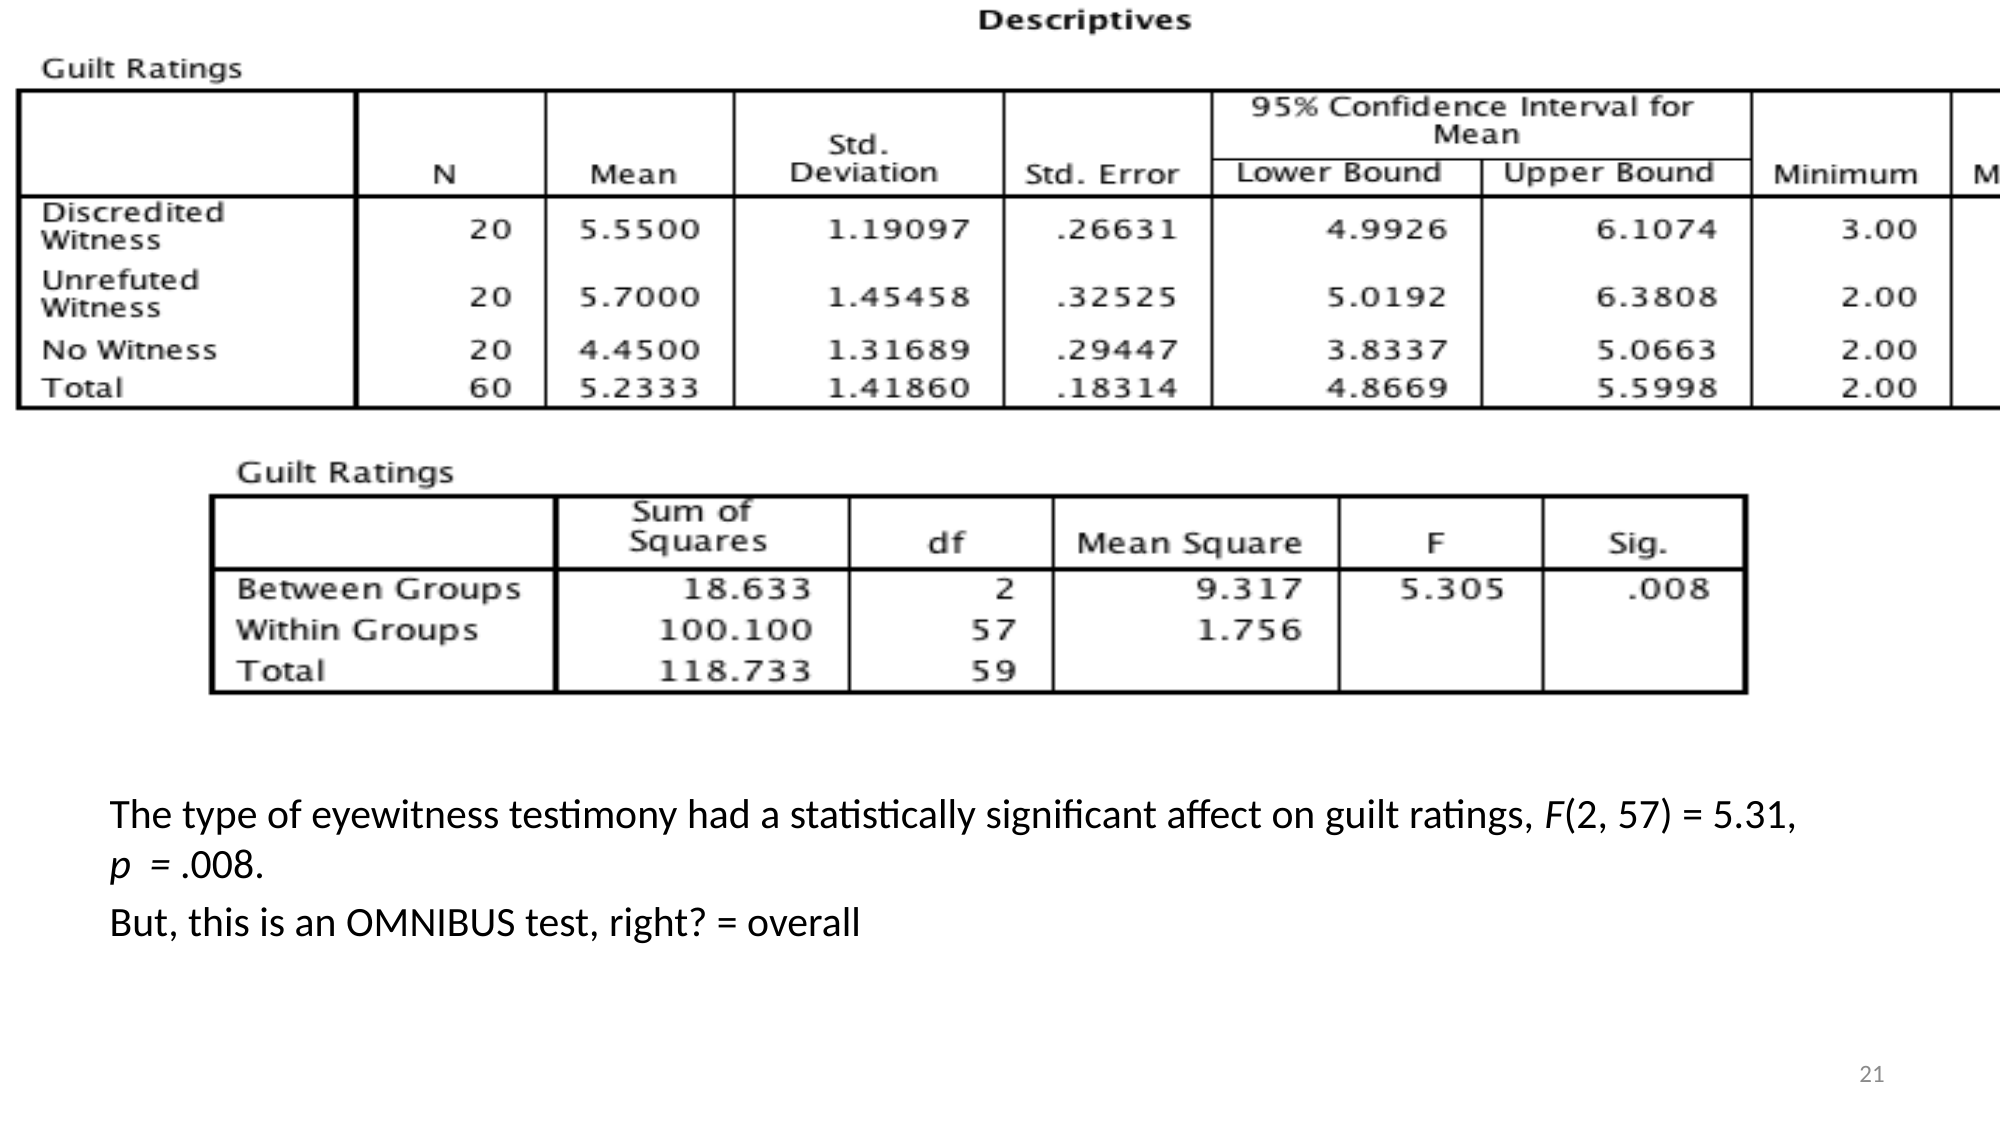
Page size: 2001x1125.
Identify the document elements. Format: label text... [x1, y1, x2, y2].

picture [0, 0, 2000, 742]
slide_number 21 [1433, 1042, 1900, 1103]
text_box The type of eyewitness testimony had a statistically significant affect on guilt ratings, F(2, 57) = 5.31, p = .008. But, this is an OMNIBUS test, right? = overall [94, 779, 1835, 953]
